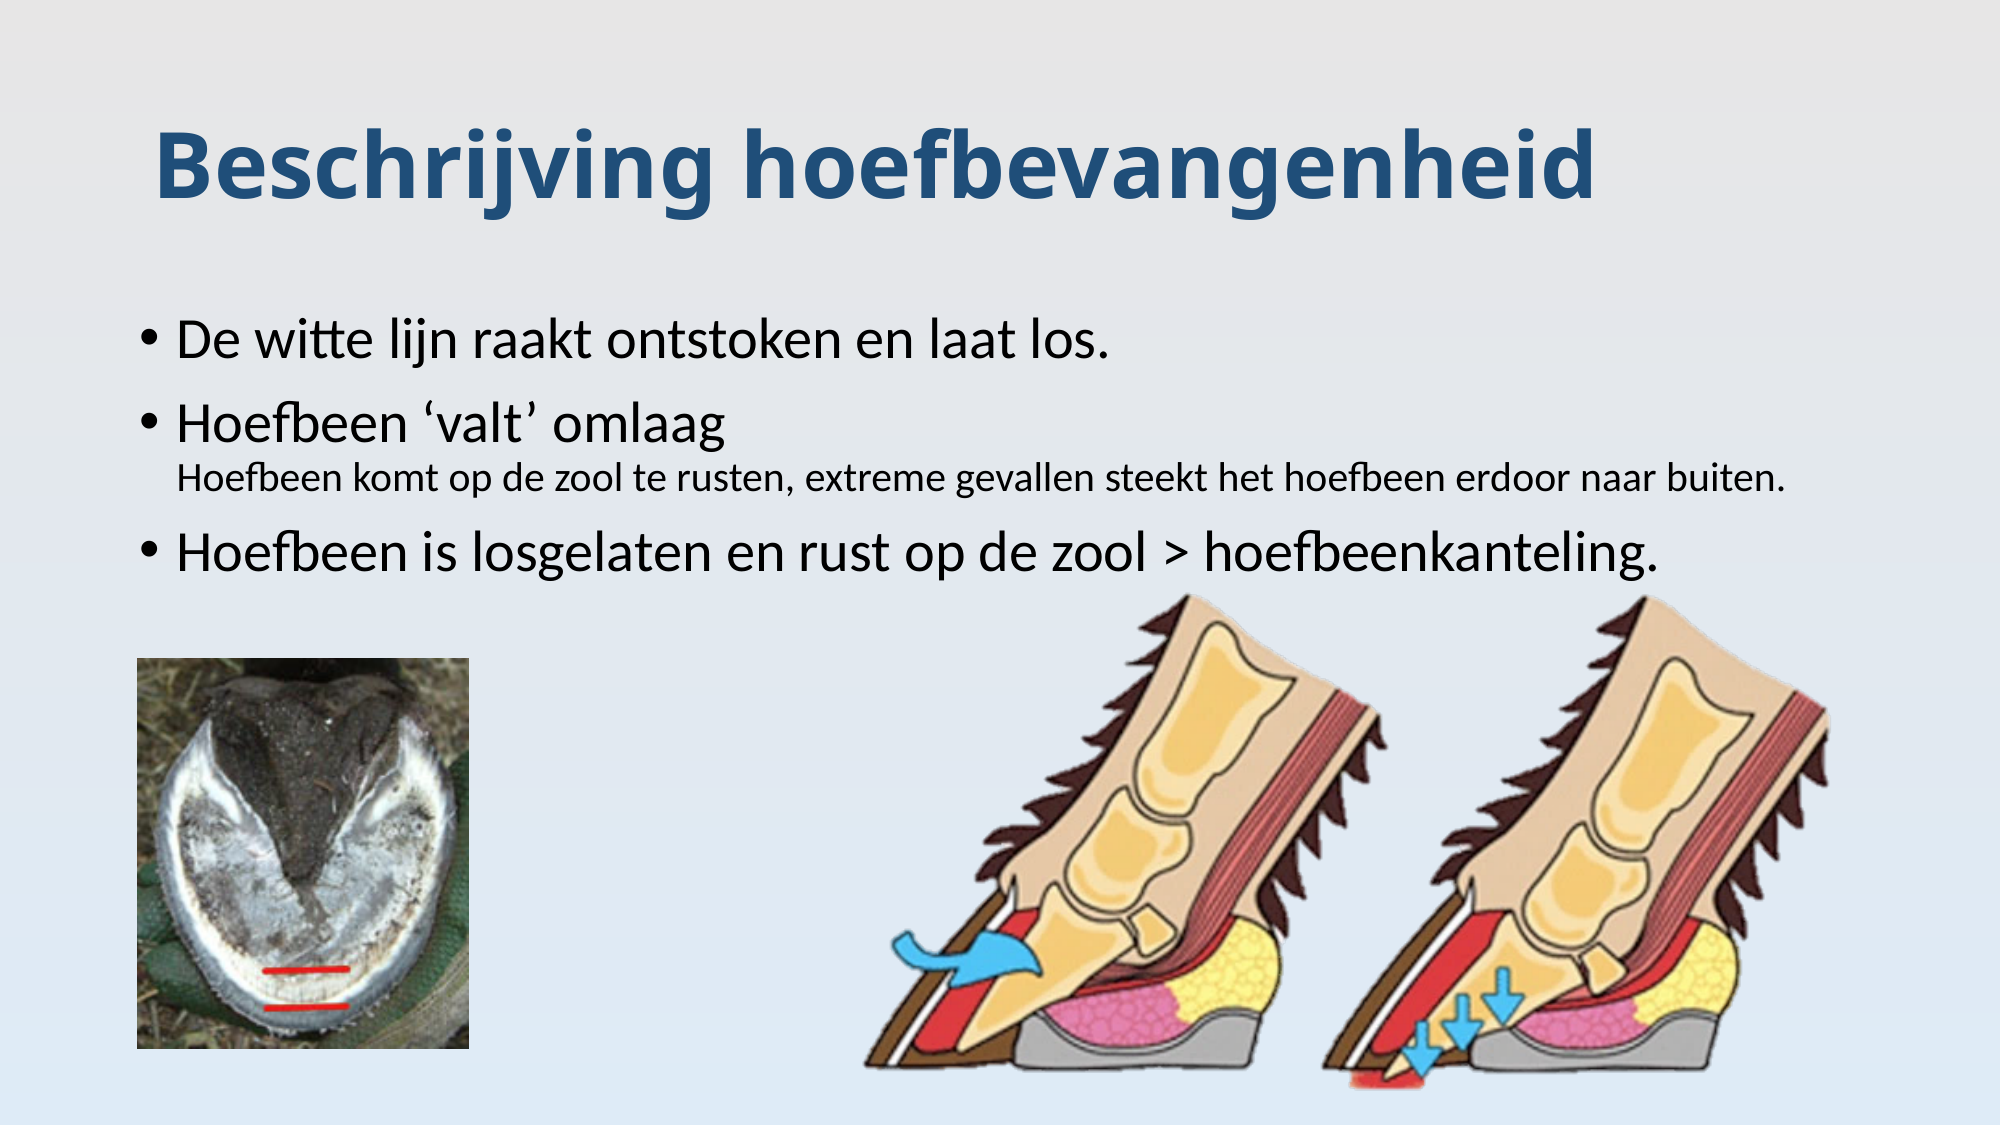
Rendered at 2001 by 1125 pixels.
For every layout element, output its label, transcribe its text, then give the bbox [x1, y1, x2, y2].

list De witte lijn raakt ontstoken en laat los. Hoefbeen ‘valt’ omlaag Hoefbeen komt op de zool te rusten, extreme gevallen steekt het hoefbeen erdoor naar buiten. Hoefbeen is losgelaten en rust op de zool > hoefbeenkanteling. [124, 301, 1850, 676]
picture [834, 581, 1863, 1125]
picture [137, 658, 469, 1049]
title Beschrijving hoefbevangenheid [137, 59, 1863, 278]
